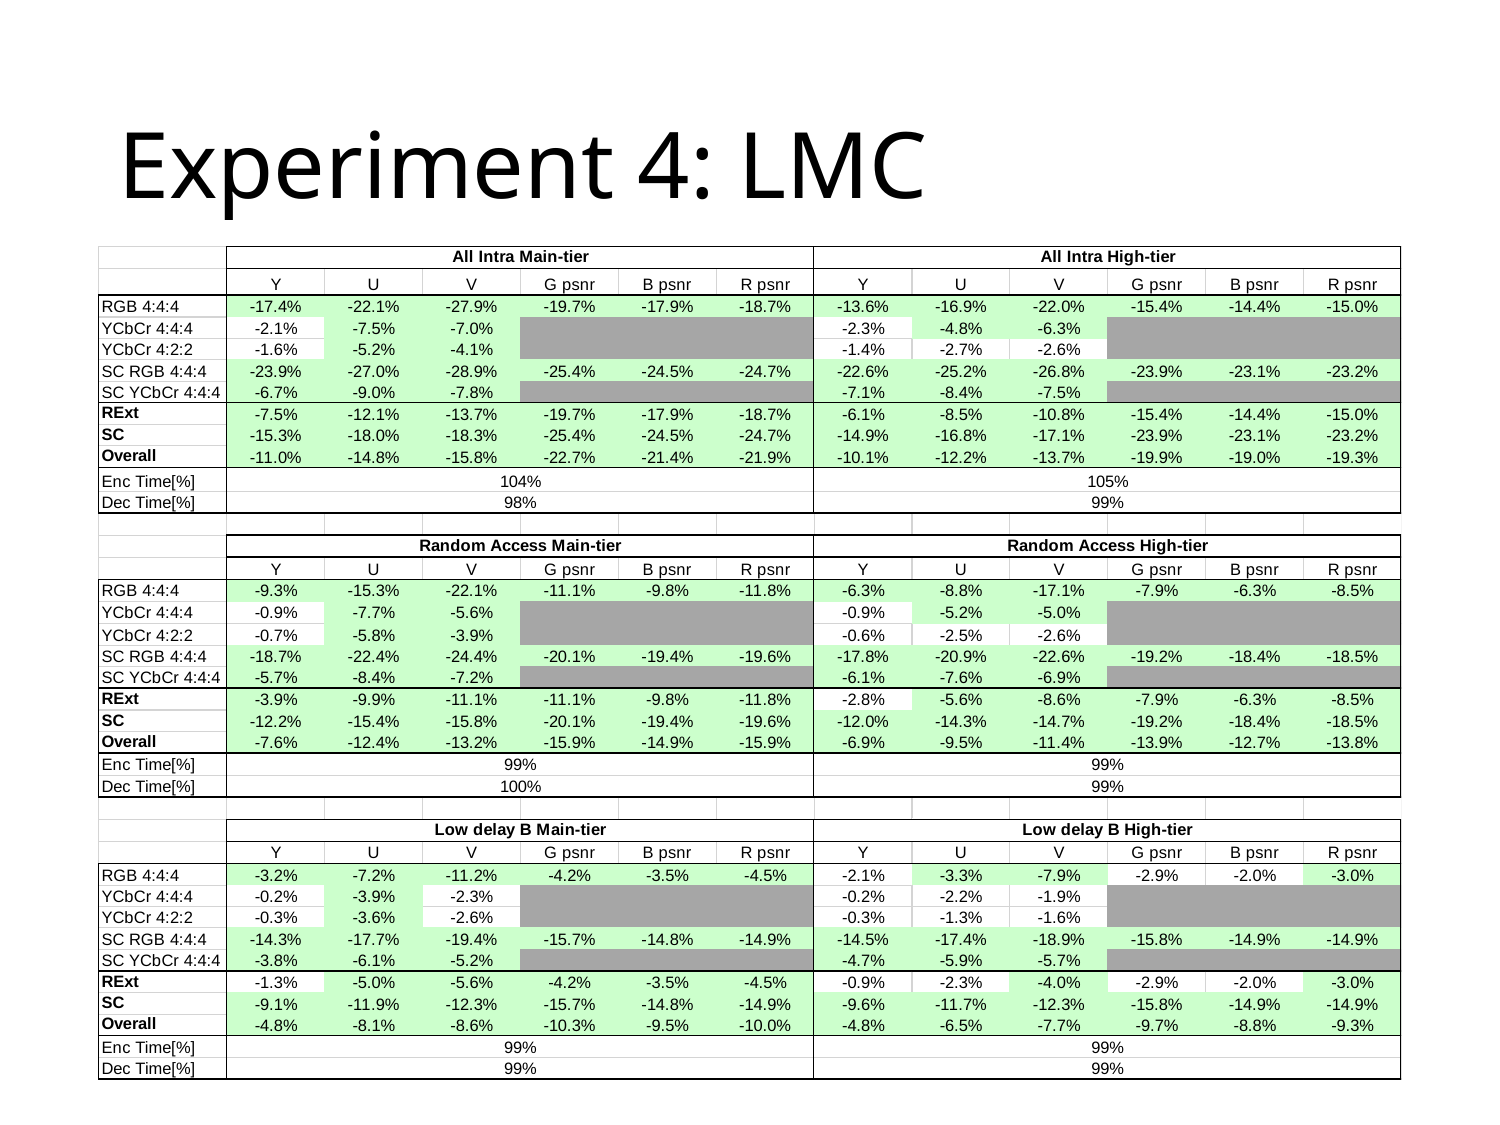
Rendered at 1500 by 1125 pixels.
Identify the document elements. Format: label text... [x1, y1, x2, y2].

picture [98, 246, 1402, 1080]
title Experiment 4: LMC [103, 59, 1397, 246]
